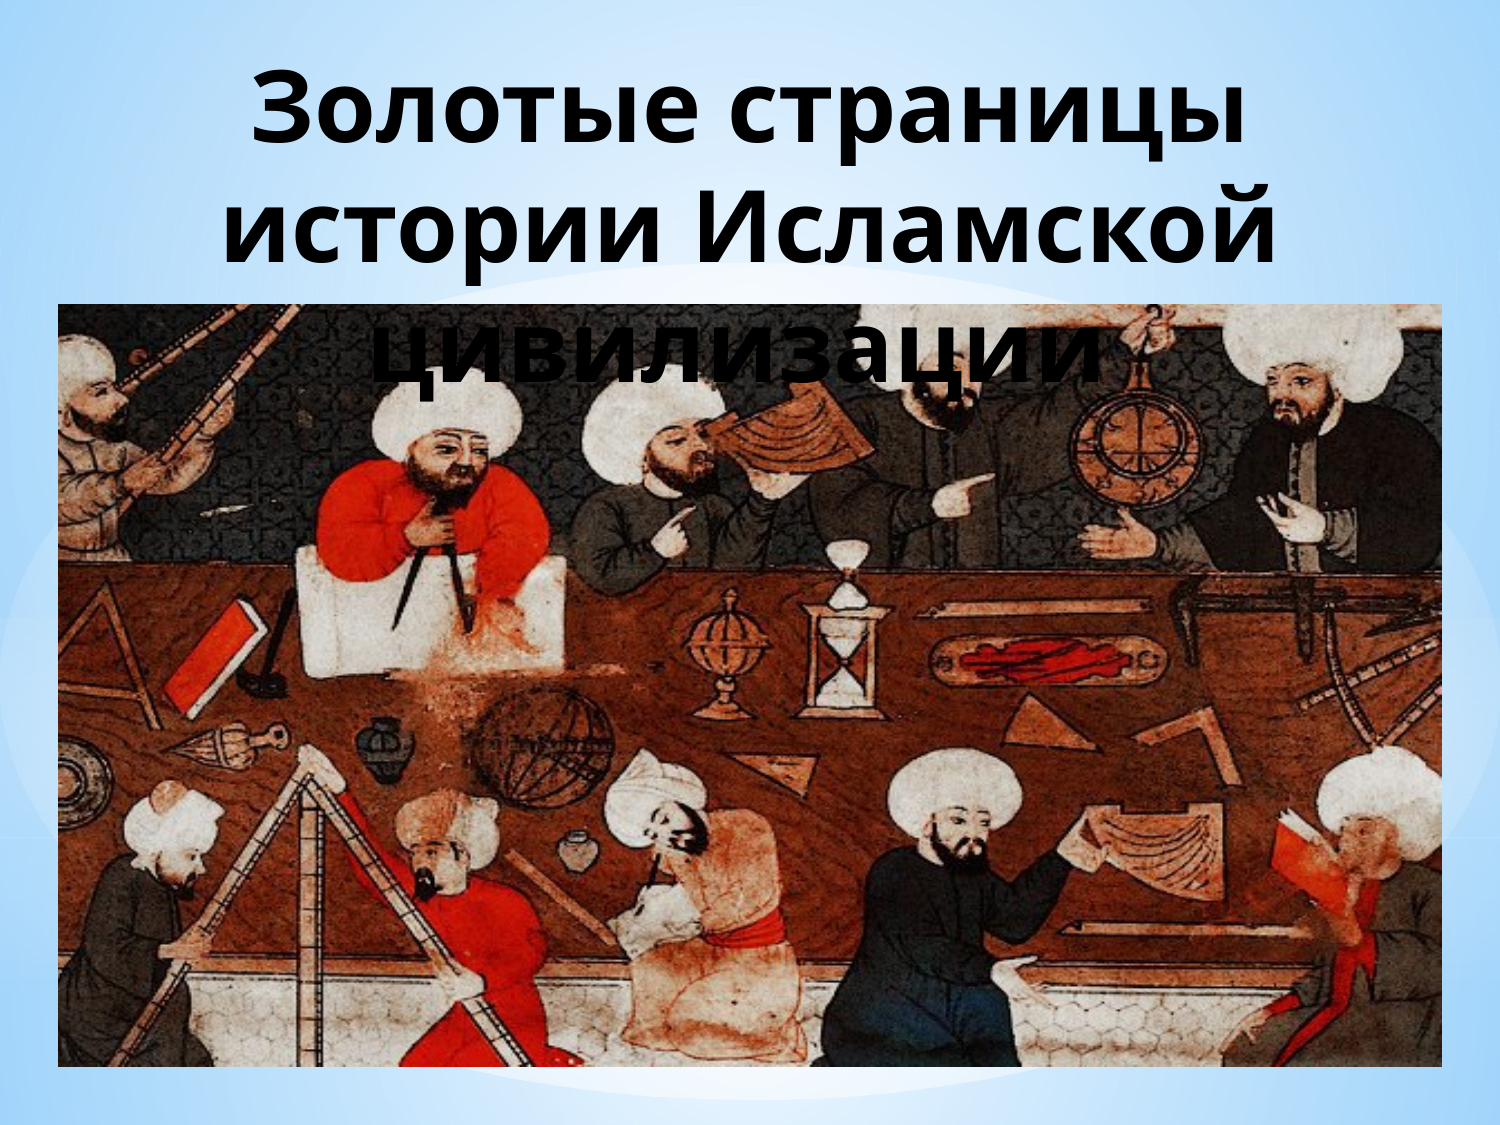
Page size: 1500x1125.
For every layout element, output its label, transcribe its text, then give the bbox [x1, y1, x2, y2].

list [58, 304, 1442, 1067]
text_box Золотые страницы истории Исламской цивилизации [0, 35, 1500, 410]
